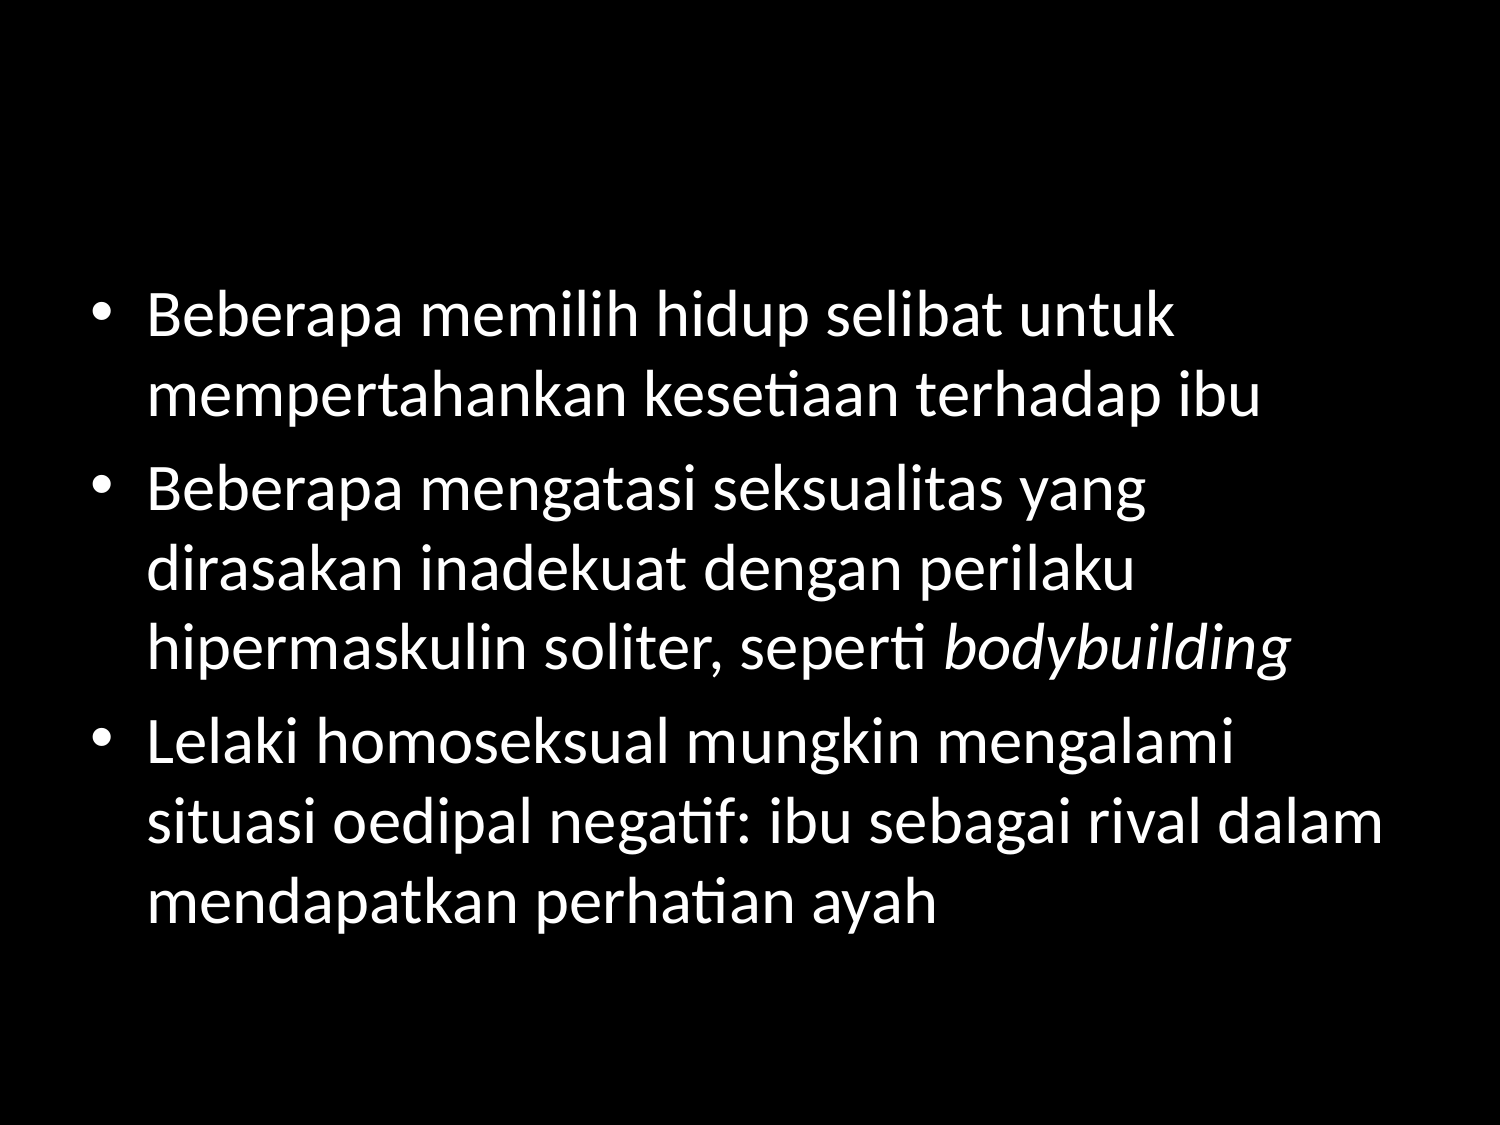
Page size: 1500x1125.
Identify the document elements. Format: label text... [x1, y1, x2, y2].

list Beberapa memilih hidup selibat untuk mempertahankan kesetiaan terhadap ibu Beberapa mengatasi seksualitas yang dirasakan inadekuat dengan perilaku hipermaskulin soliter, seperti bodybuilding Lelaki homoseksual mungkin mengalami situasi oedipal negatif: ibu sebagai rival dalam mendapatkan perhatian ayah [75, 262, 1425, 1005]
